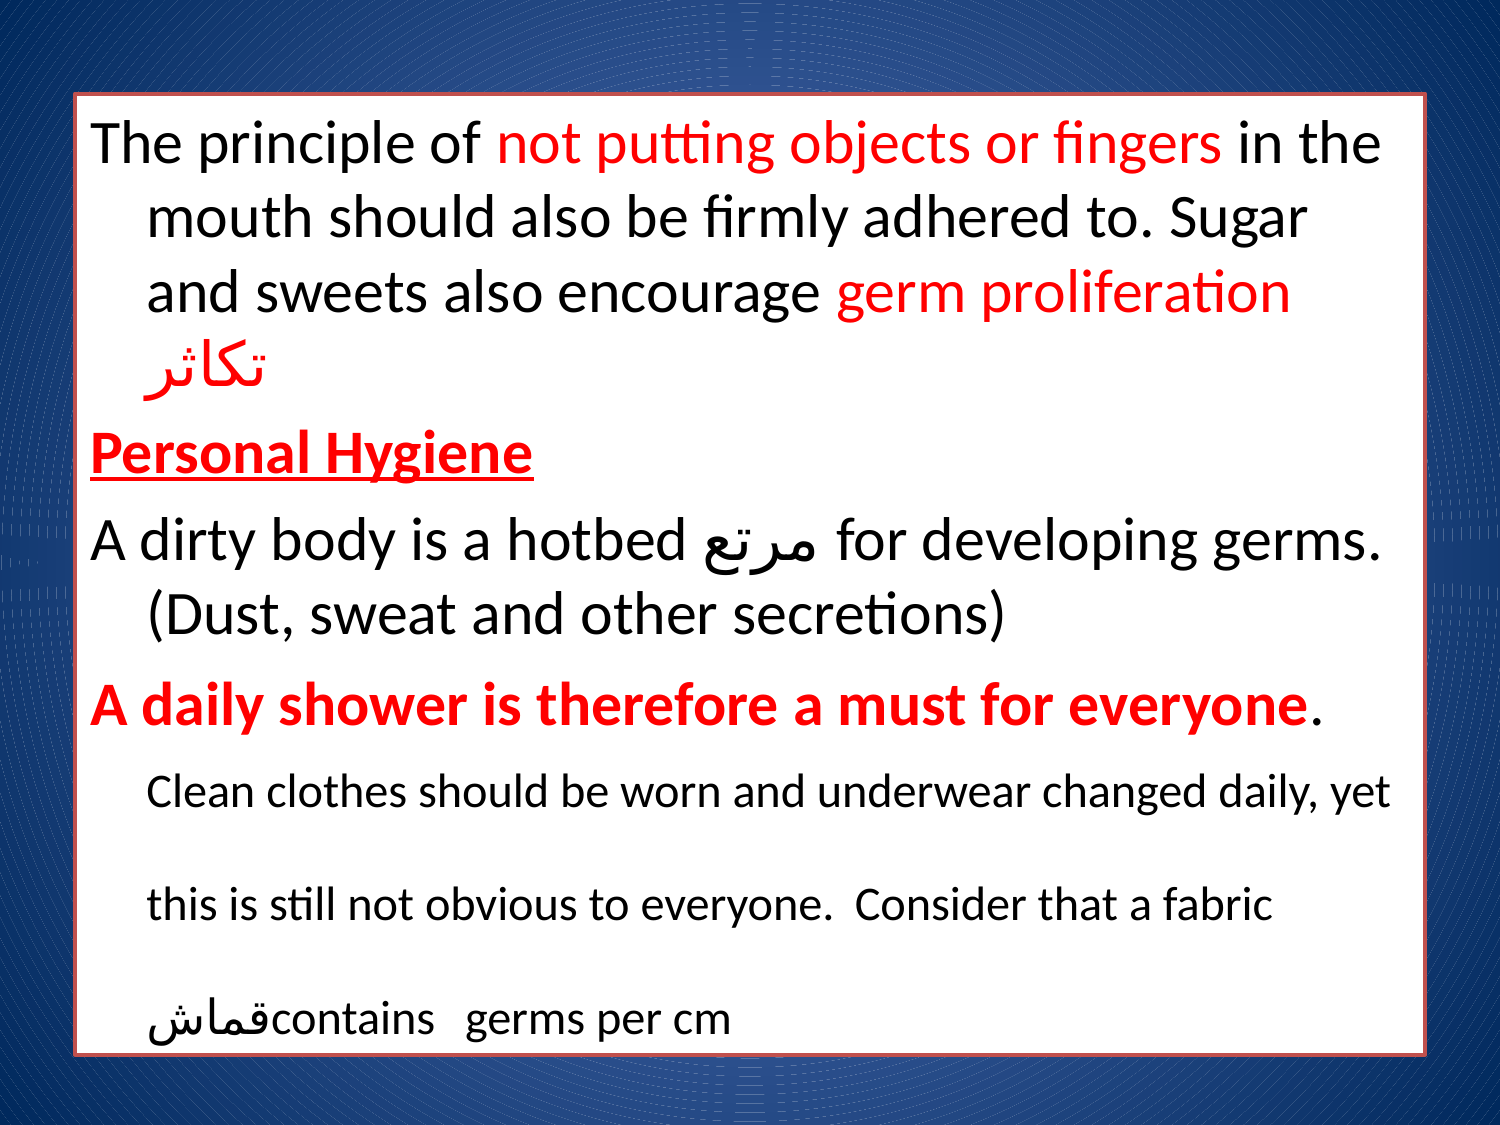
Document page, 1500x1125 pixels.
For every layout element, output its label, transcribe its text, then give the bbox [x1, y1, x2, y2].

list The principle of not putting objects or fingers in the mouth should also be firmly adhered to. Sugar and sweets also encourage germ proliferation تكاثر Personal Hygiene A dirty body is a hotbed مرتع for developing germs. (Dust, sweat and other secretions) A daily shower is therefore a must for everyone. Clean clothes should be worn and underwear changed daily, yet this is still not obvious to everyone. Consider that a fabric قماشcontains germs per cm [73, 92, 1427, 1057]
